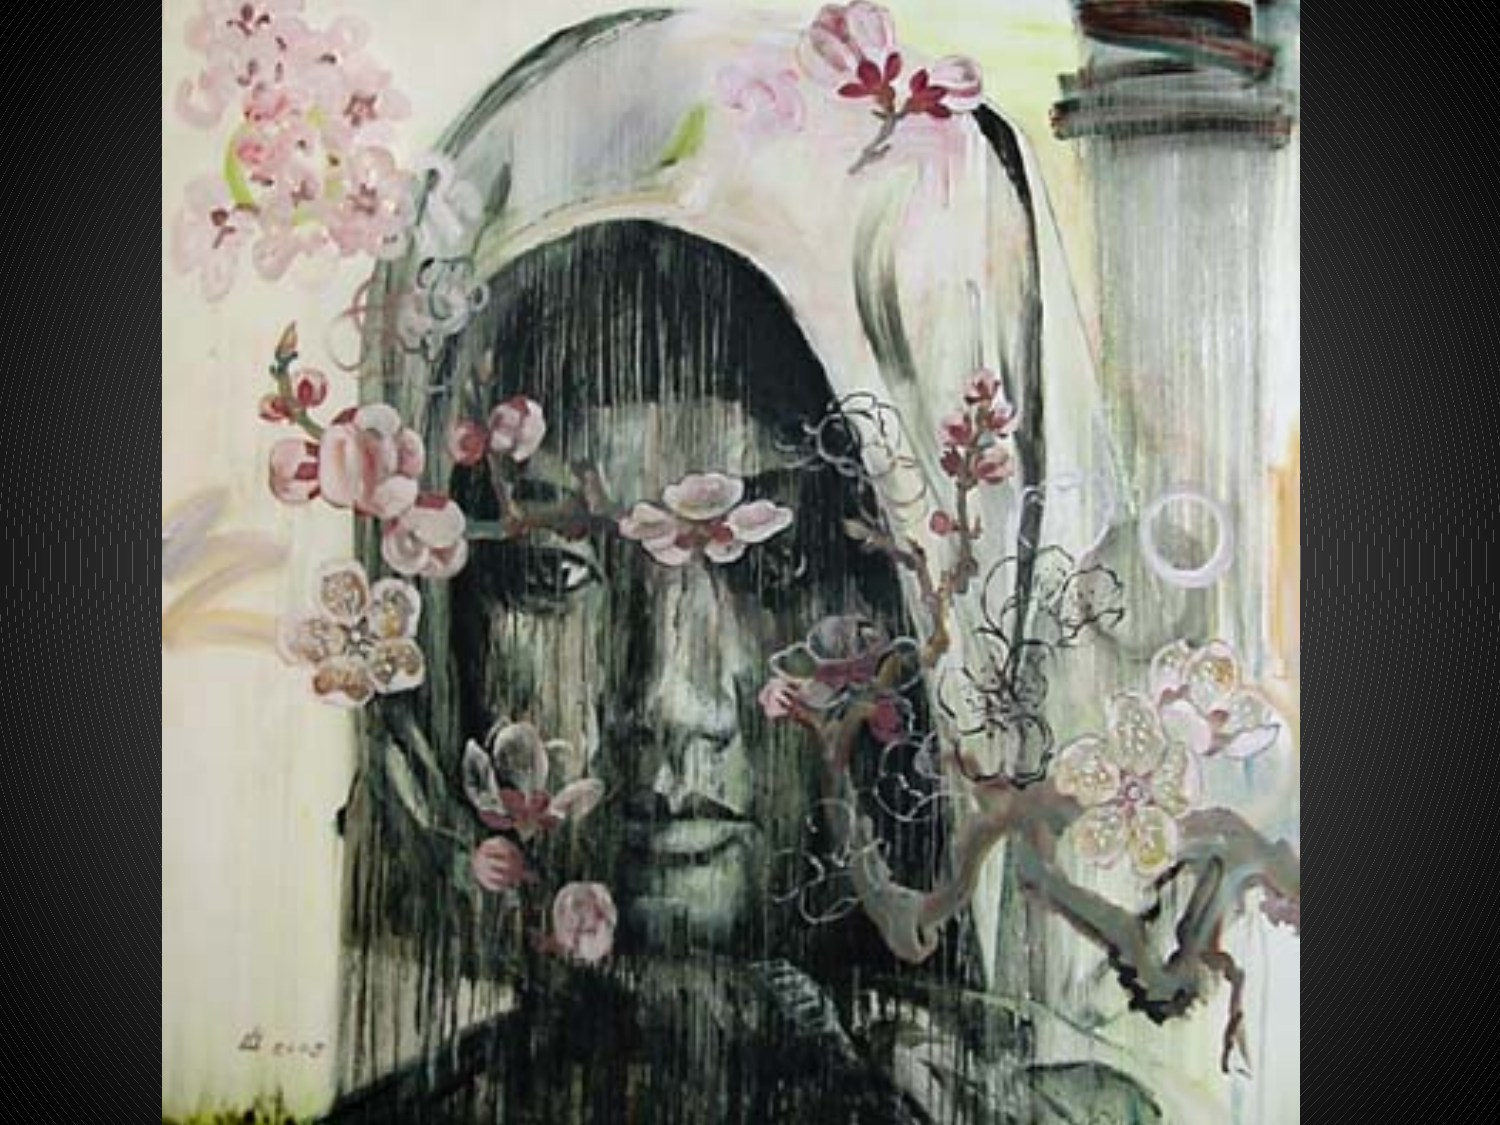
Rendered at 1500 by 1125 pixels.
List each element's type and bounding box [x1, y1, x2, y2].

picture [162, 0, 1301, 1125]
